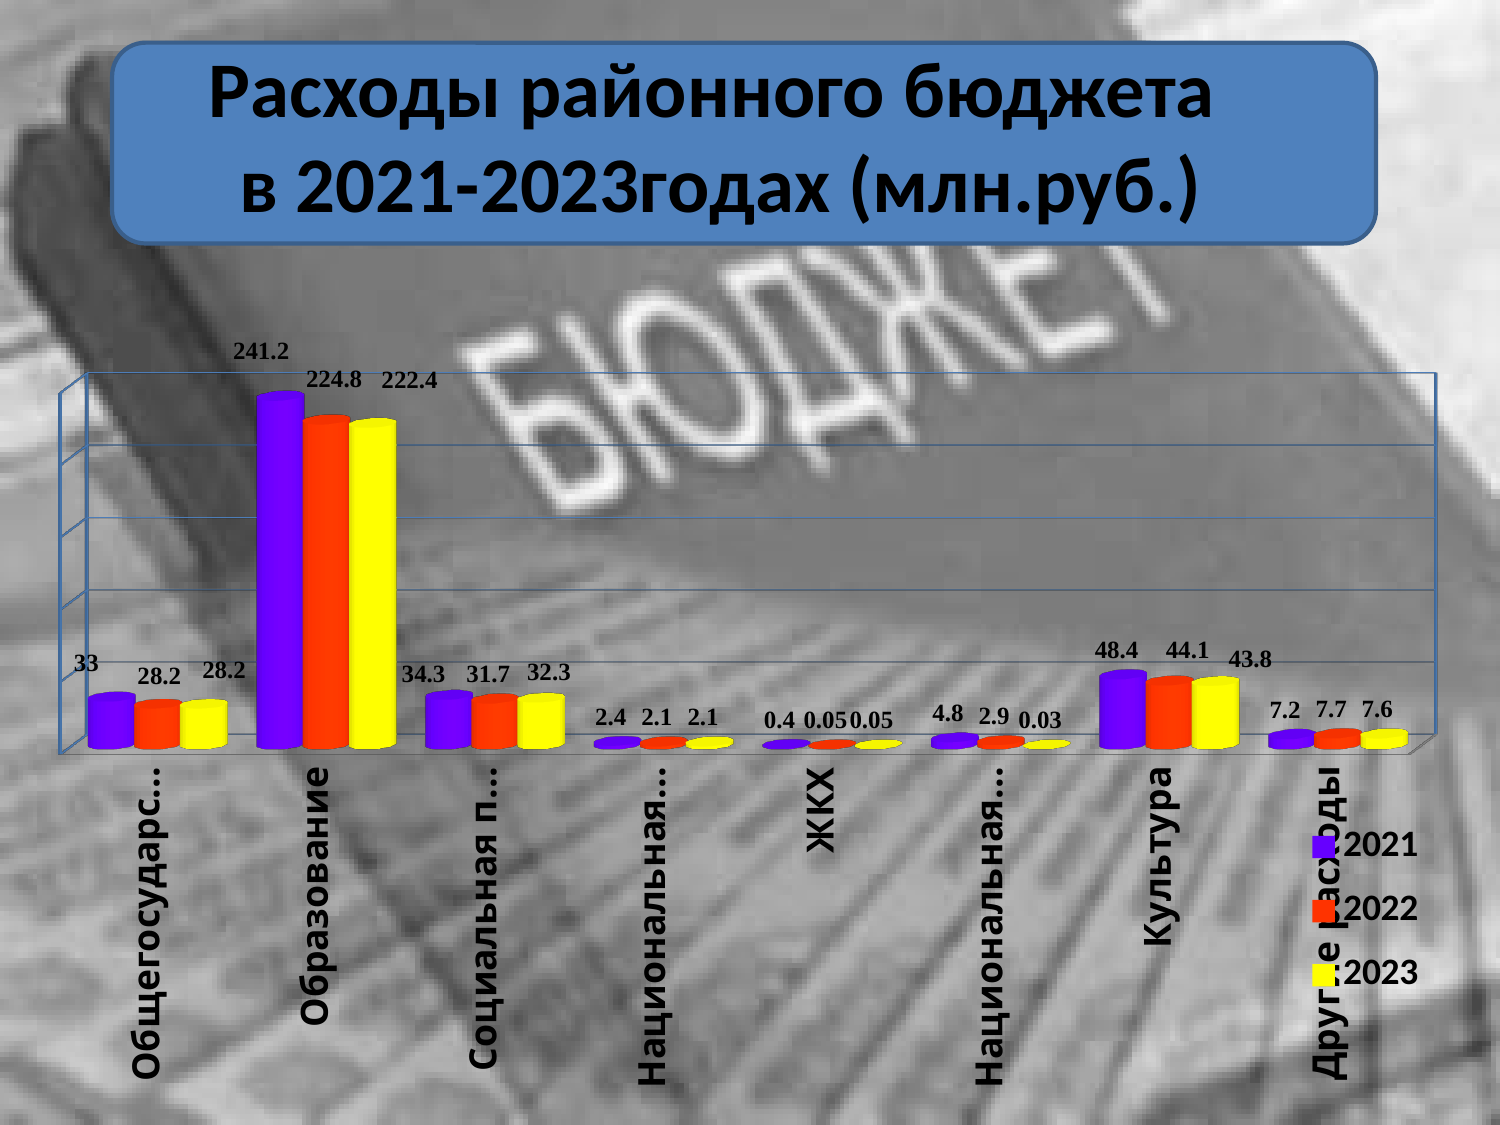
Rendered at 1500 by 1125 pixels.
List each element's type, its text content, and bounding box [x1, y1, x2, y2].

chart [17, 337, 1459, 1107]
text_box [0, 0, 1500, 1125]
text_box [122, 237, 1366, 246]
title Расходы районного бюджета в 2021-2023годах (млн.руб.) [0, 30, 1442, 237]
